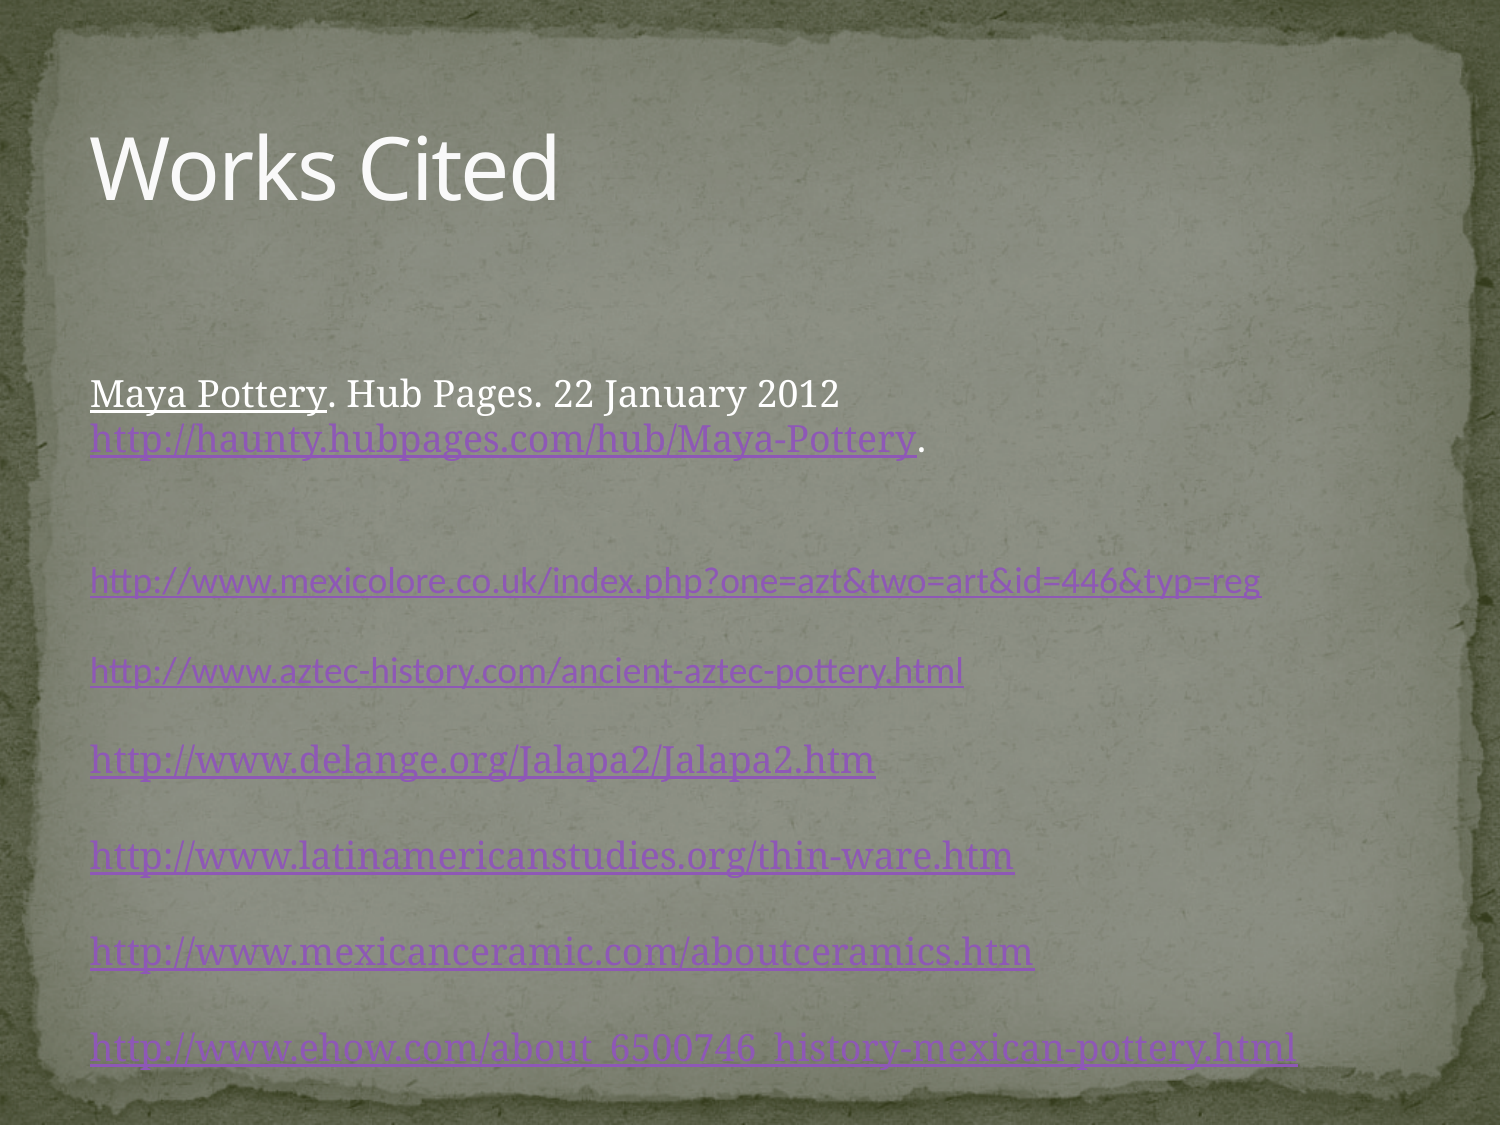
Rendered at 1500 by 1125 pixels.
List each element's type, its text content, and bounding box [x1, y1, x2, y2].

text_box Maya Pottery. Hub Pages. 22 January 2012 http://haunty.hubpages.com/hub/Maya-Pottery. http://www.mexicolore.co.uk/index.php?one=azt&two=art&id=446&typ=reg http://www.aztec-history.com/ancient-aztec-pottery.html http://www.delange.org/Jalapa2/Jalapa2.htm http://www.latinamericanstudies.org/thin-ware.htm http://www.mexicanceramic.com/aboutceramics.htm http://www.ehow.com/about_6500746_history-mexican-pottery.html [74, 362, 1425, 1125]
title Works Cited [74, 24, 1425, 225]
